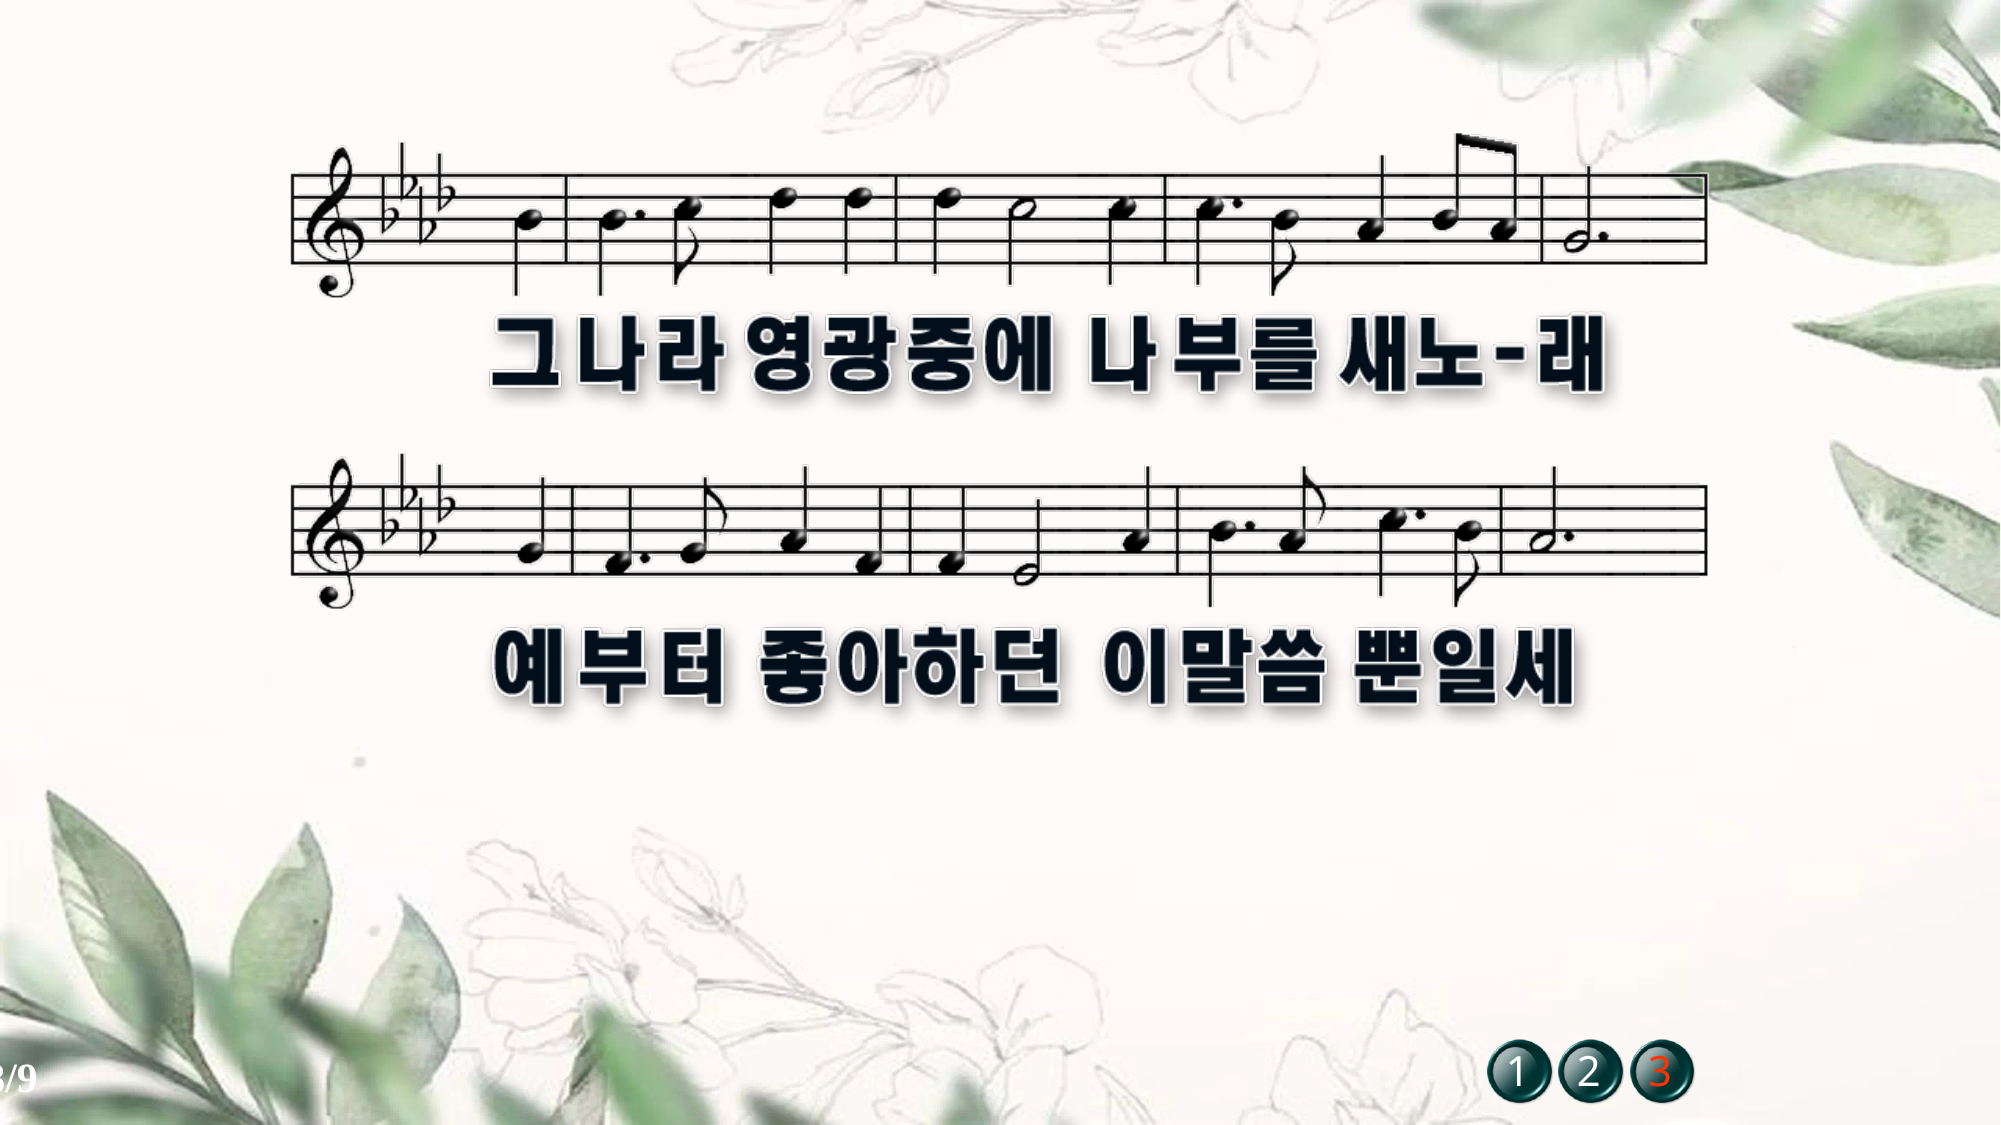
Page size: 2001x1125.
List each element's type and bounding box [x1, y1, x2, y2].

text_box [1484, 1035, 1555, 1106]
text_box [1627, 1035, 1697, 1106]
text_box [1555, 1035, 1626, 1106]
picture [0, 0, 2001, 1125]
